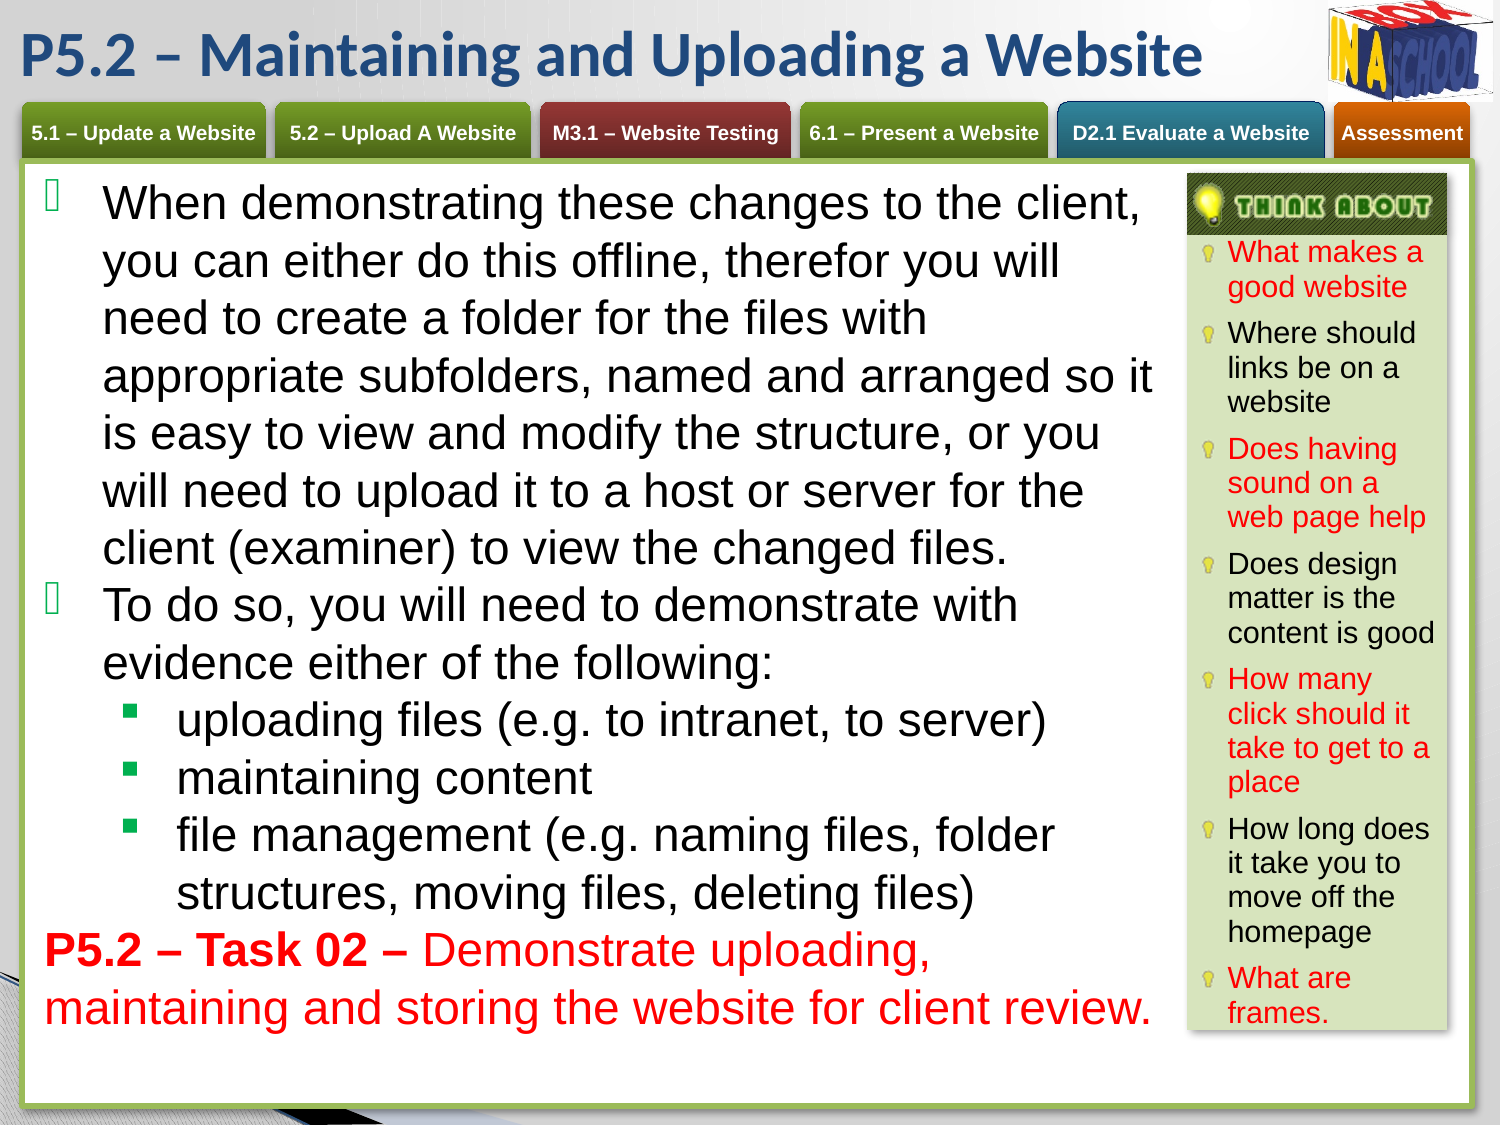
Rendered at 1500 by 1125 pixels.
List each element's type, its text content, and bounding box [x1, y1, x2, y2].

text_box P5.2 – Maintaining and Uploading a Website [5, 0, 1306, 102]
picture [1198, 553, 1217, 575]
picture [281, 1114, 303, 1125]
text_box When demonstrating these changes to the client, you can either do this offline, therefor you will need to create a folder for the files with appropriate subfolders, named and arranged so it is easy to view and modify the structure, or you will need to upload it to a host or server for the client (examiner) to view the changed files. To do so, you will need to demonstrate with evidence either of the following: uploading files (e.g. to intranet, to server) maintaining content file management (e.g. naming files, folder structures, moving files, deleting files) P5.2 – Task 02 – Demonstrate uploading, maintaining and storing the website for client review. [29, 164, 1176, 1042]
picture [1198, 967, 1217, 989]
picture [1198, 241, 1217, 264]
picture [1198, 437, 1217, 460]
picture [1328, 0, 1494, 102]
picture [1198, 817, 1217, 840]
picture [1192, 180, 1436, 232]
table_header [1187, 173, 1447, 235]
picture [1198, 322, 1217, 345]
picture [1198, 668, 1217, 690]
table_cell What makes a good website Where should links be on a website Does having sound on a web page help Does design matter is the content is good How many click should it take to get to a place How long does it take you to move off the homepage What are frames. [1187, 235, 1447, 1030]
